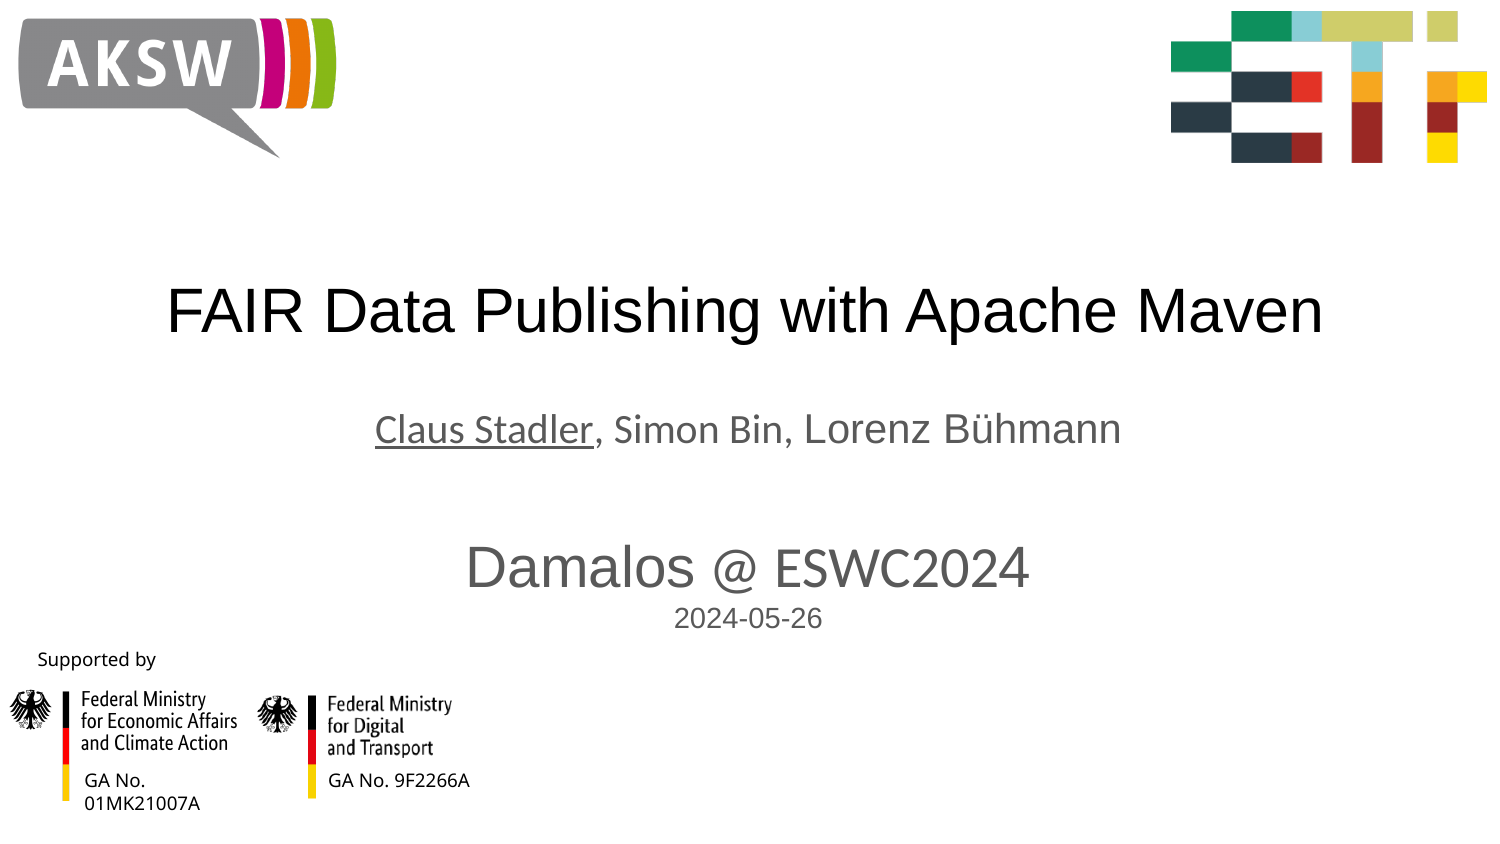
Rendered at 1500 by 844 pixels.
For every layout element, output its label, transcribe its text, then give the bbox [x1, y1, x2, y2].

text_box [253, 685, 508, 804]
subtitle Claus Stadler, Simon Bin, Lorenz Bühmann [251, 395, 1246, 519]
picture [0, 9, 353, 166]
text_box Supported by [26, 636, 172, 681]
subtitle Damalos @ ESWC2024 2024-05-26 [251, 519, 1246, 644]
picture [1171, 11, 1488, 163]
picture [9, 689, 238, 801]
text_box GA No. 01MK21007A [73, 757, 264, 826]
title FAIR Data Publishing with Apache Maven [131, 236, 1362, 379]
